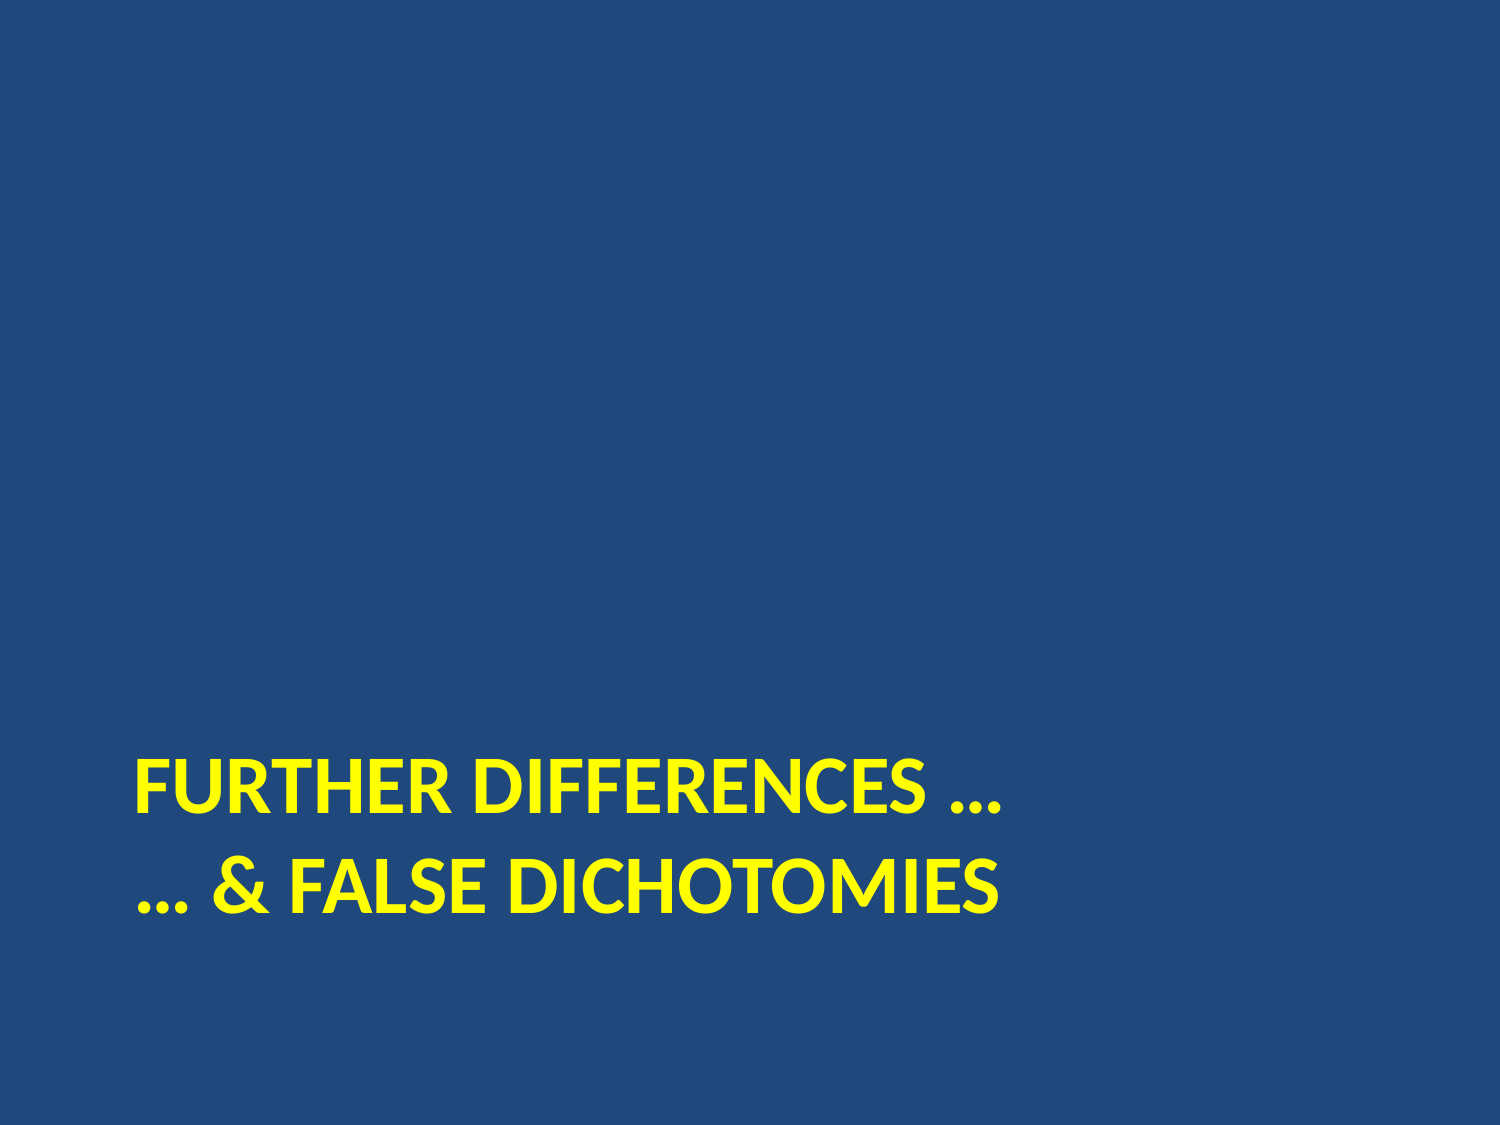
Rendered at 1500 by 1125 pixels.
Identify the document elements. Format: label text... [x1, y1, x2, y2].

title Further differences … … & false dichotomies [118, 722, 1394, 947]
